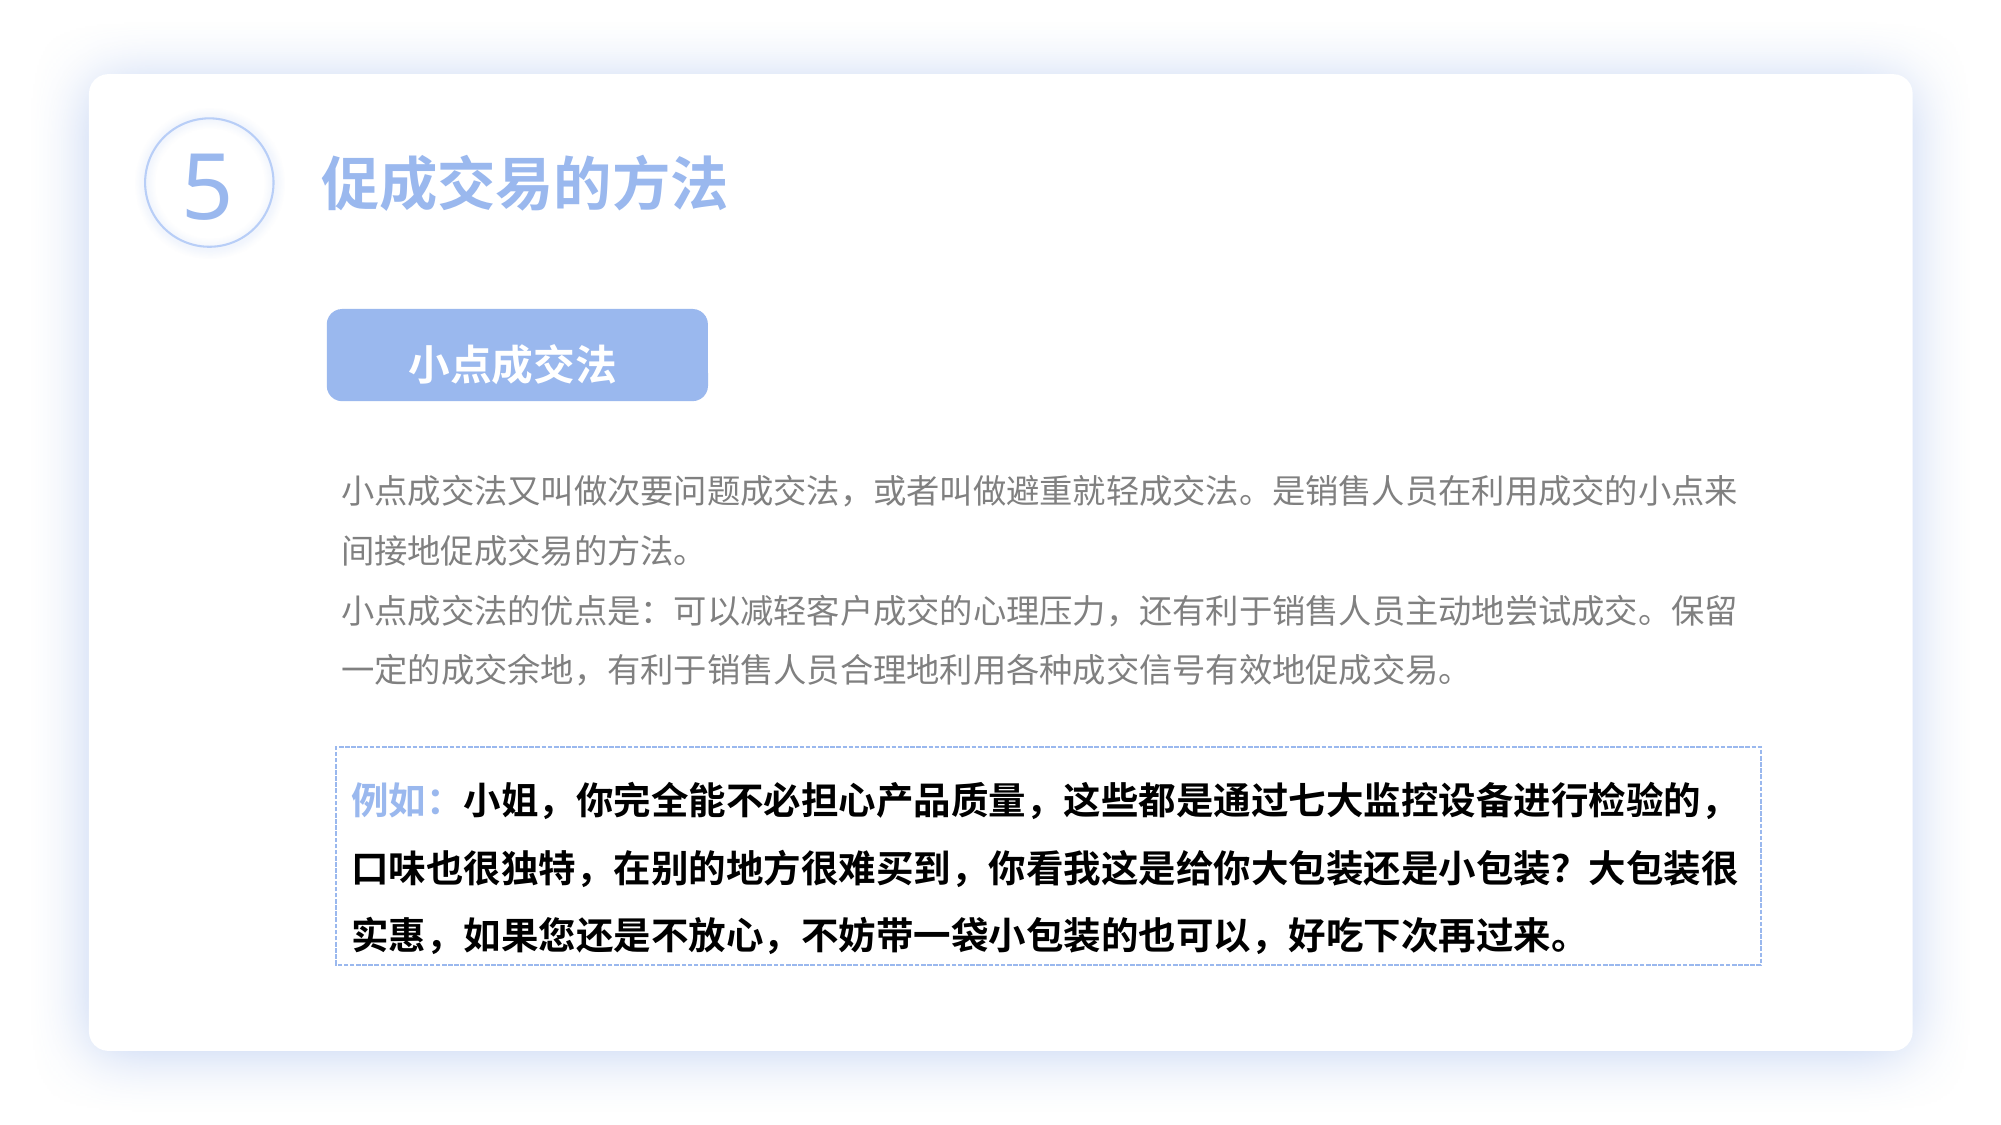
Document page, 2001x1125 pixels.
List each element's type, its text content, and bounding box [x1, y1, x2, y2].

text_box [326, 306, 708, 402]
text_box 例如：小姐，你完全能不必担心产品质量，这些都是通过七大监控设备进行检验的，口味也很独特，在别的地方很难买到，你看我这是给你大包装还是小包装？大包装很实惠，如果您还是不放心，不妨带一袋小包装的也可以，好吃下次再过来。 [335, 746, 1761, 965]
text_box 小点成交法又叫做次要问题成交法，或者叫做避重就轻成交法。是销售人员在利用成交的小点来间接地促成交易的方法。 小点成交法的优点是：可以减轻客户成交的心理压力，还有利于销售人员主动地尝试成交。保留一定的成交余地，有利于销售人员合理地利用各种成交信号有效地促成交易。 [326, 442, 1771, 697]
text_box 促成交易的方法 [306, 139, 978, 225]
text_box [145, 118, 274, 247]
